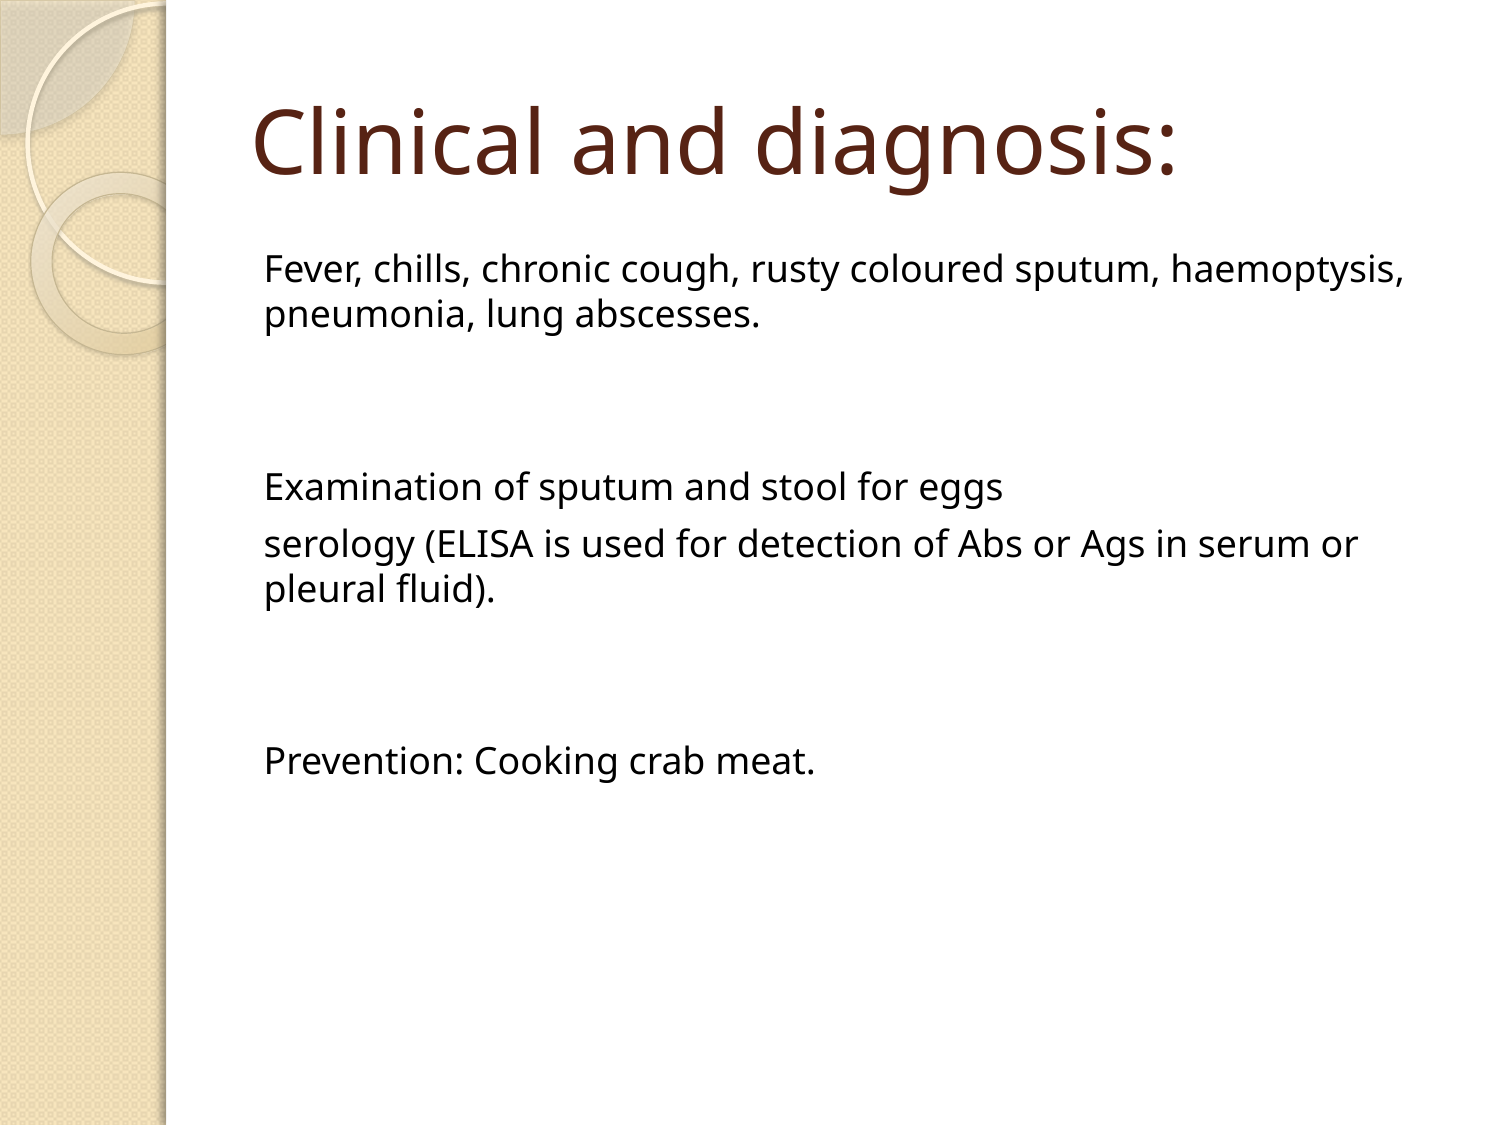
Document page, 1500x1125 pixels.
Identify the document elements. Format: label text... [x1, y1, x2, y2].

list Fever, chills, chronic cough, rusty coloured sputum, haemoptysis, pneumonia, lung abscesses. Examination of sputum and stool for eggs serology (ELISA is used for detection of Abs or Ags in serum or pleural fluid). Prevention: Cooking crab meat. [235, 237, 1466, 1025]
title Clinical and diagnosis: [235, 45, 1466, 233]
